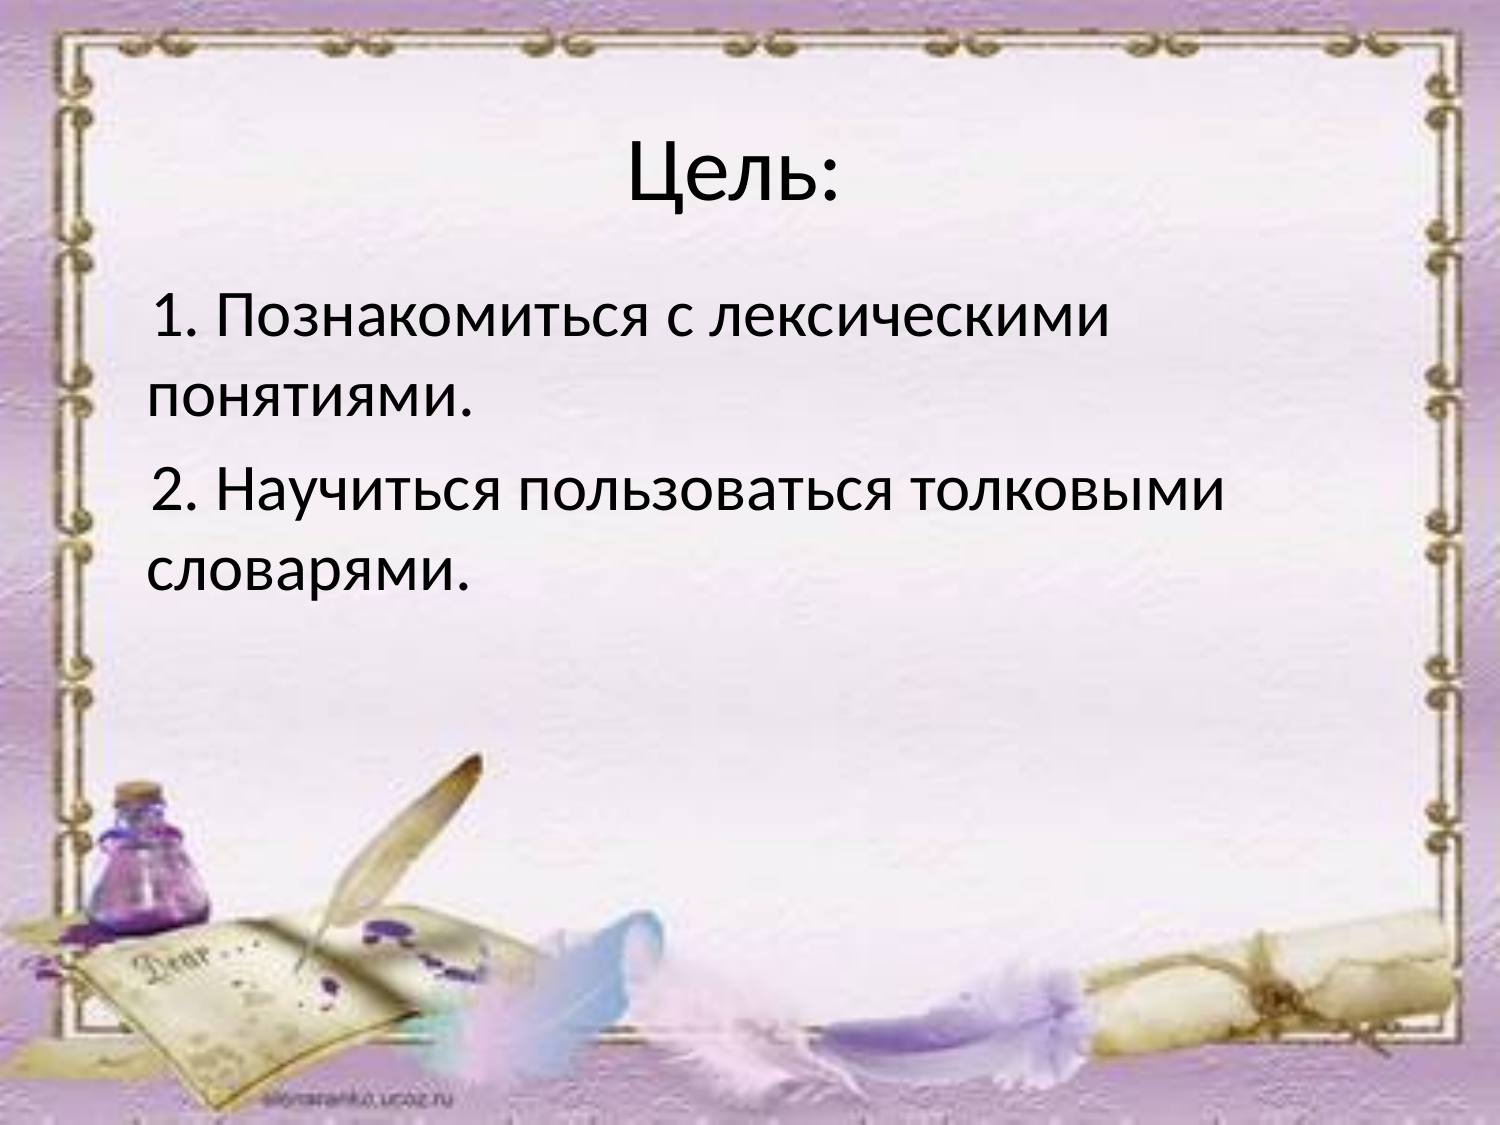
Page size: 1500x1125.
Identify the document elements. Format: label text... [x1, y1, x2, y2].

title Цель: [70, 70, 1421, 258]
list 1. Познакомиться с лексическими понятиями. 2. Научиться пользоваться толковыми словарями. [75, 262, 1425, 1005]
picture [0, 0, 1500, 1125]
